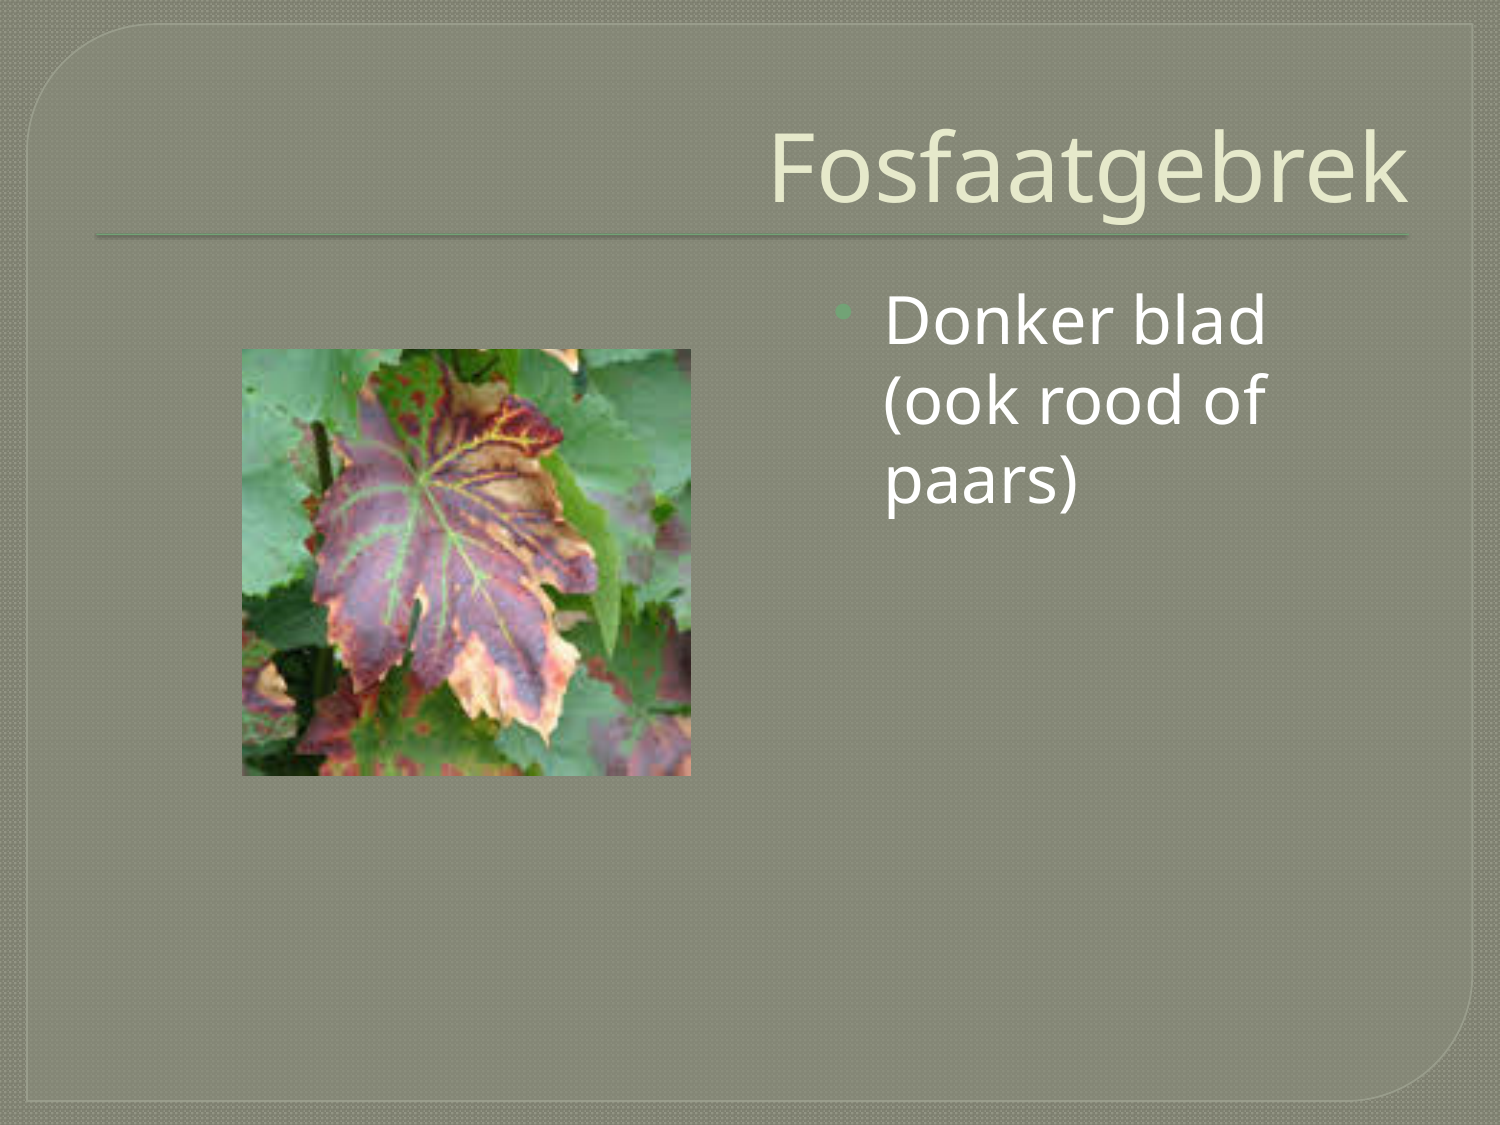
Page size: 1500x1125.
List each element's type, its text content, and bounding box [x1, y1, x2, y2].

title Fosfaatgebrek [75, 41, 1425, 230]
picture [241, 349, 692, 776]
list Donker blad (ook rood of paars) [820, 270, 1425, 1013]
